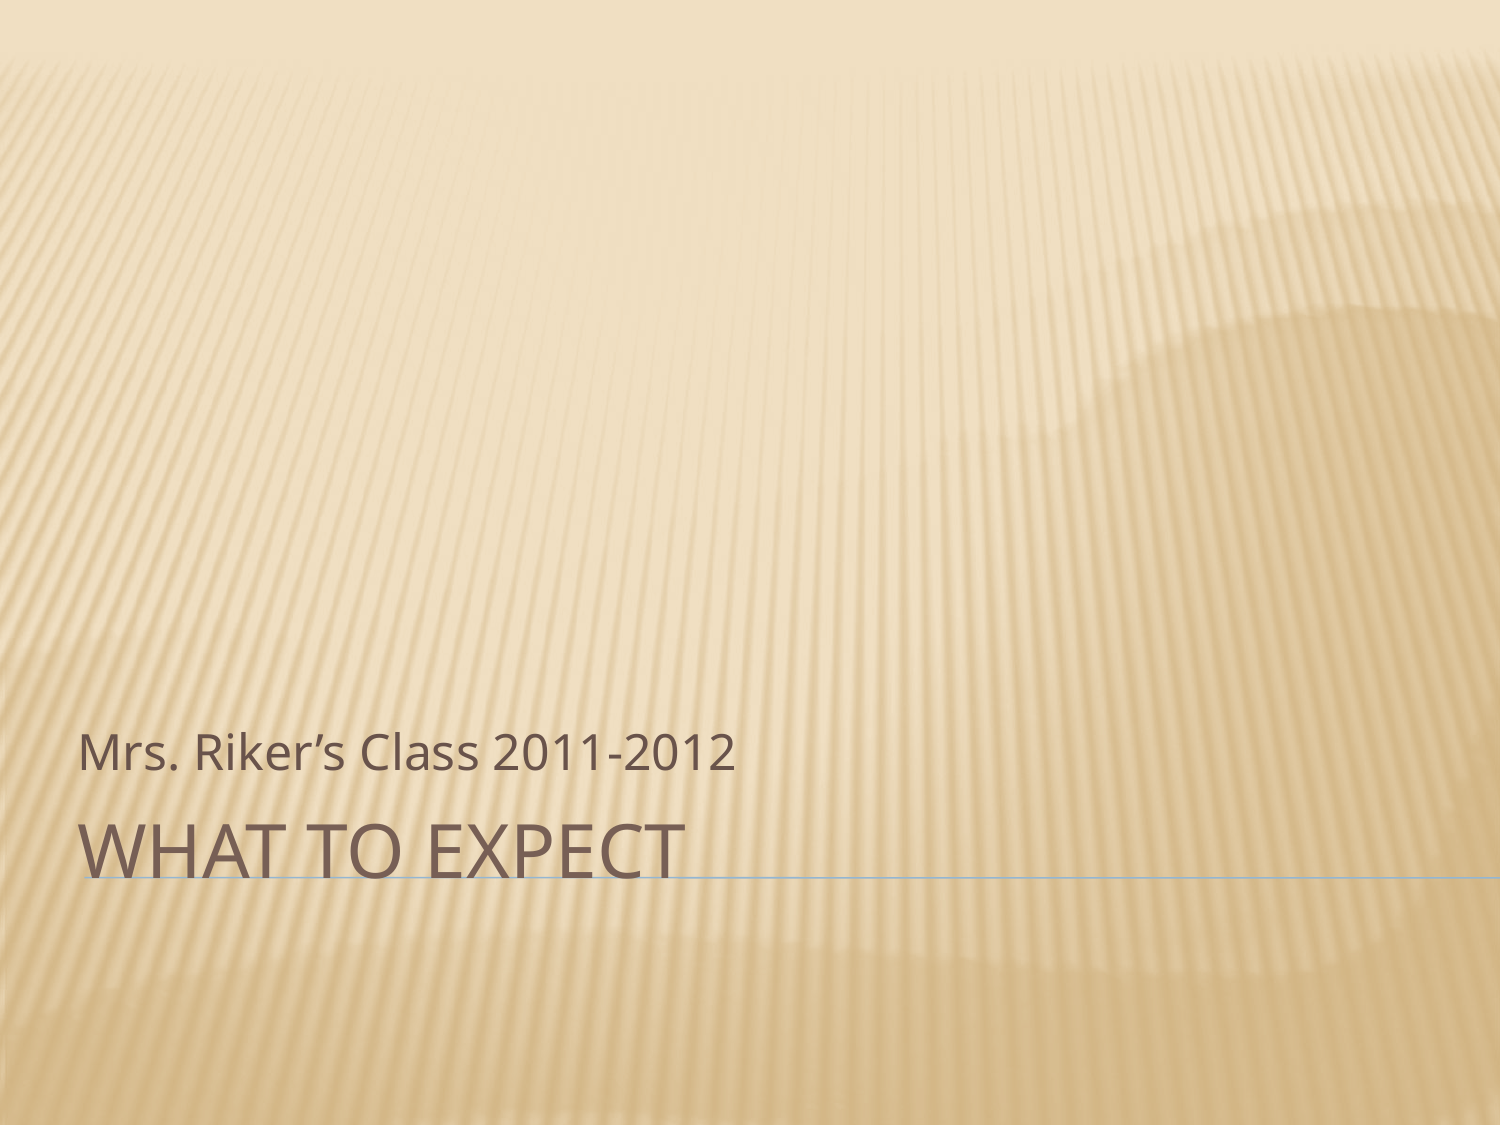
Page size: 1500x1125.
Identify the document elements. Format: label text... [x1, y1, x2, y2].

title What to Expect [62, 796, 1450, 997]
subtitle Mrs. Riker’s Class 2011-2012 [62, 637, 1450, 788]
